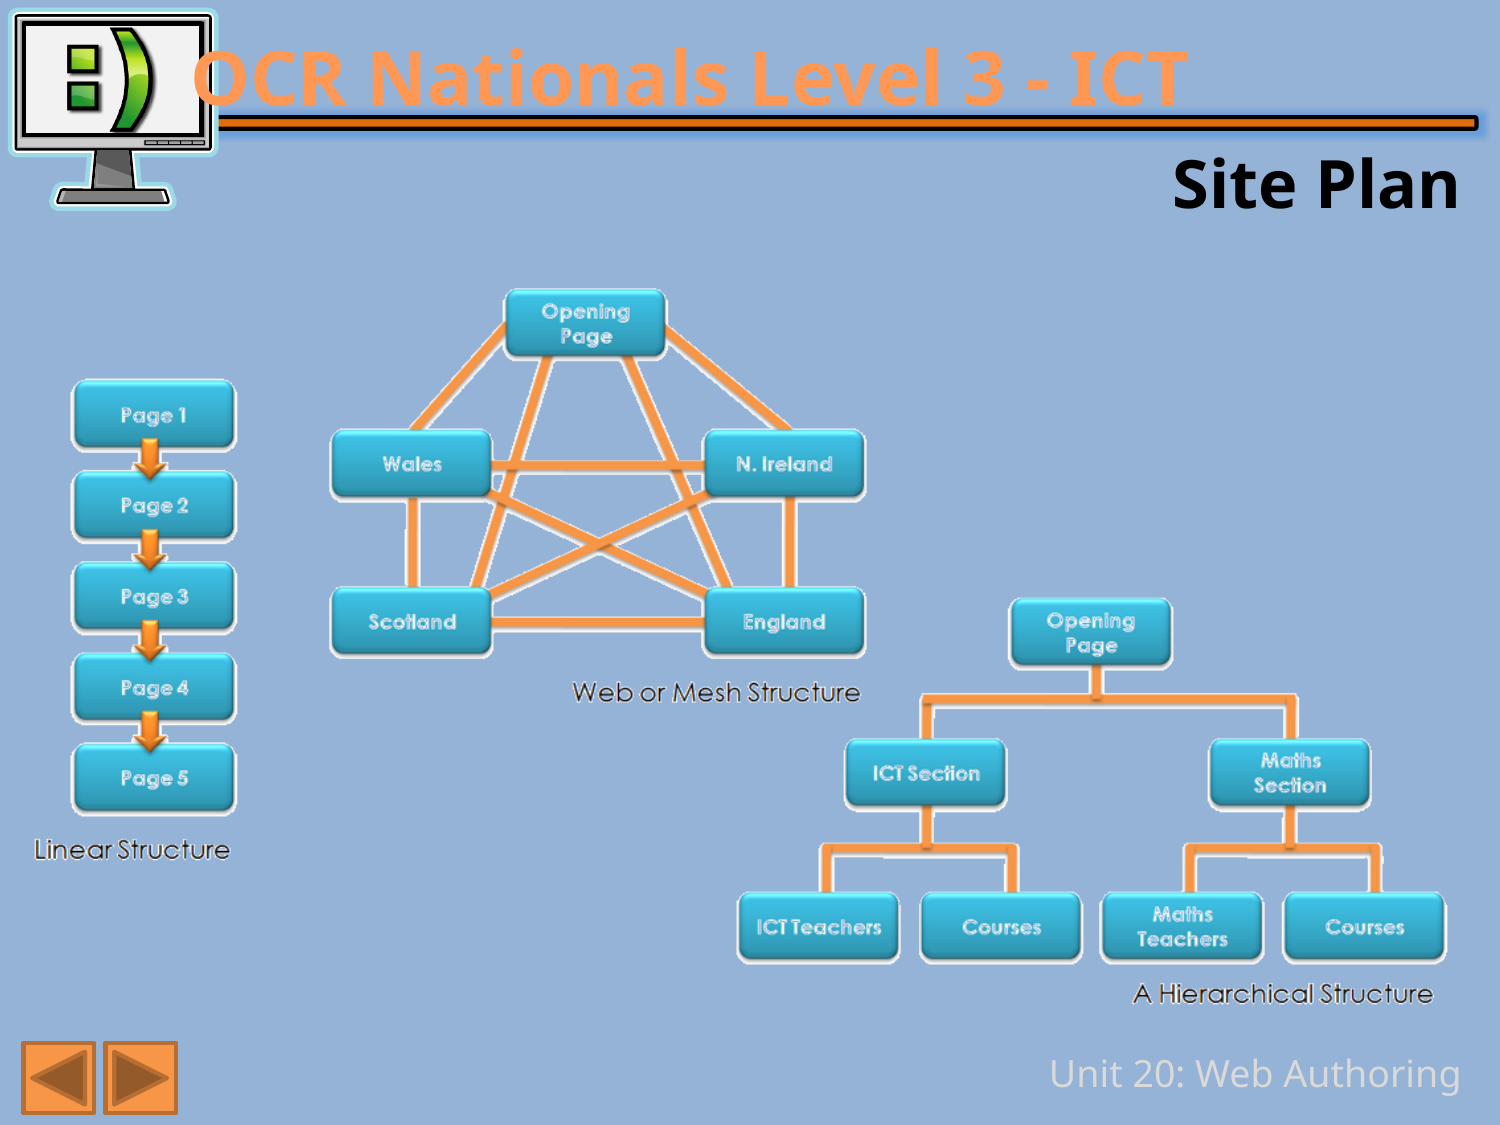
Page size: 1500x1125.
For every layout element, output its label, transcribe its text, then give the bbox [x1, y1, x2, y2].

title Site Plan [187, 117, 1477, 247]
picture [316, 280, 1461, 1011]
picture [48, 21, 172, 139]
picture [23, 363, 262, 880]
